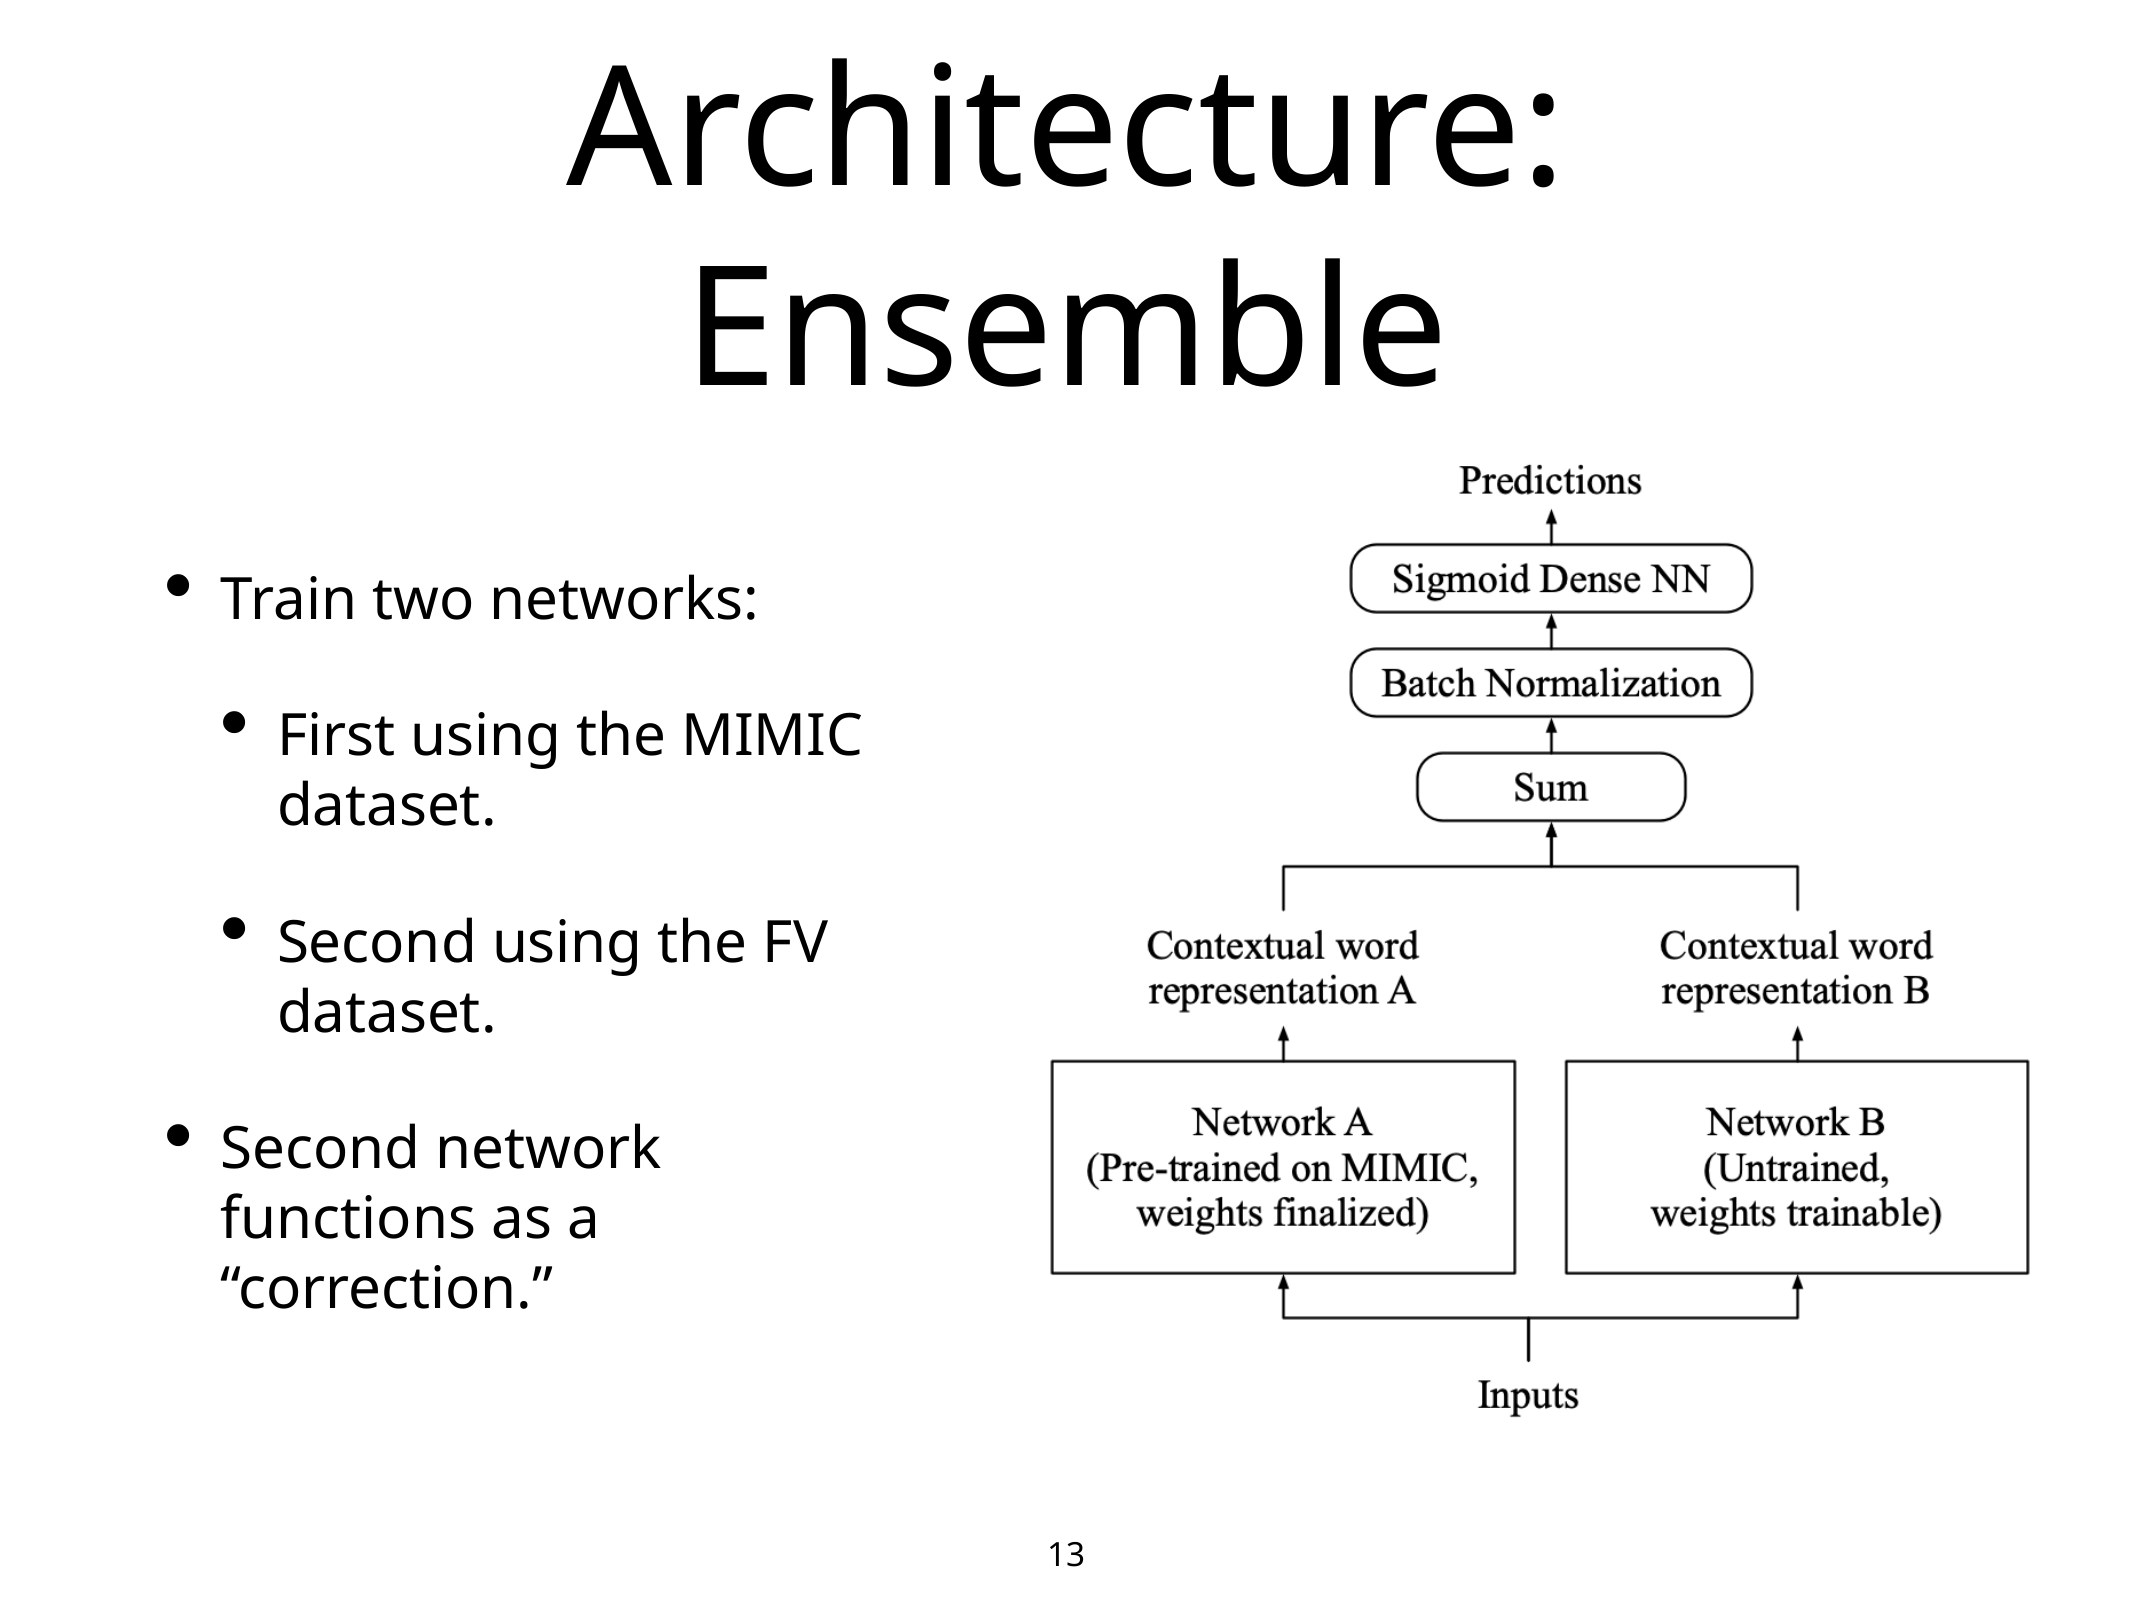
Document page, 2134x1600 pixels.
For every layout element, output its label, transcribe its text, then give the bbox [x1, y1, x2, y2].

slide_number 13 [1037, 1524, 1095, 1582]
list Train two networks: First using the MIMIC dataset. Second using the FV dataset. Second network functions as a “correction.” [155, 424, 906, 1457]
picture [999, 402, 2080, 1479]
title Architecture: Ensemble [155, 41, 1978, 397]
